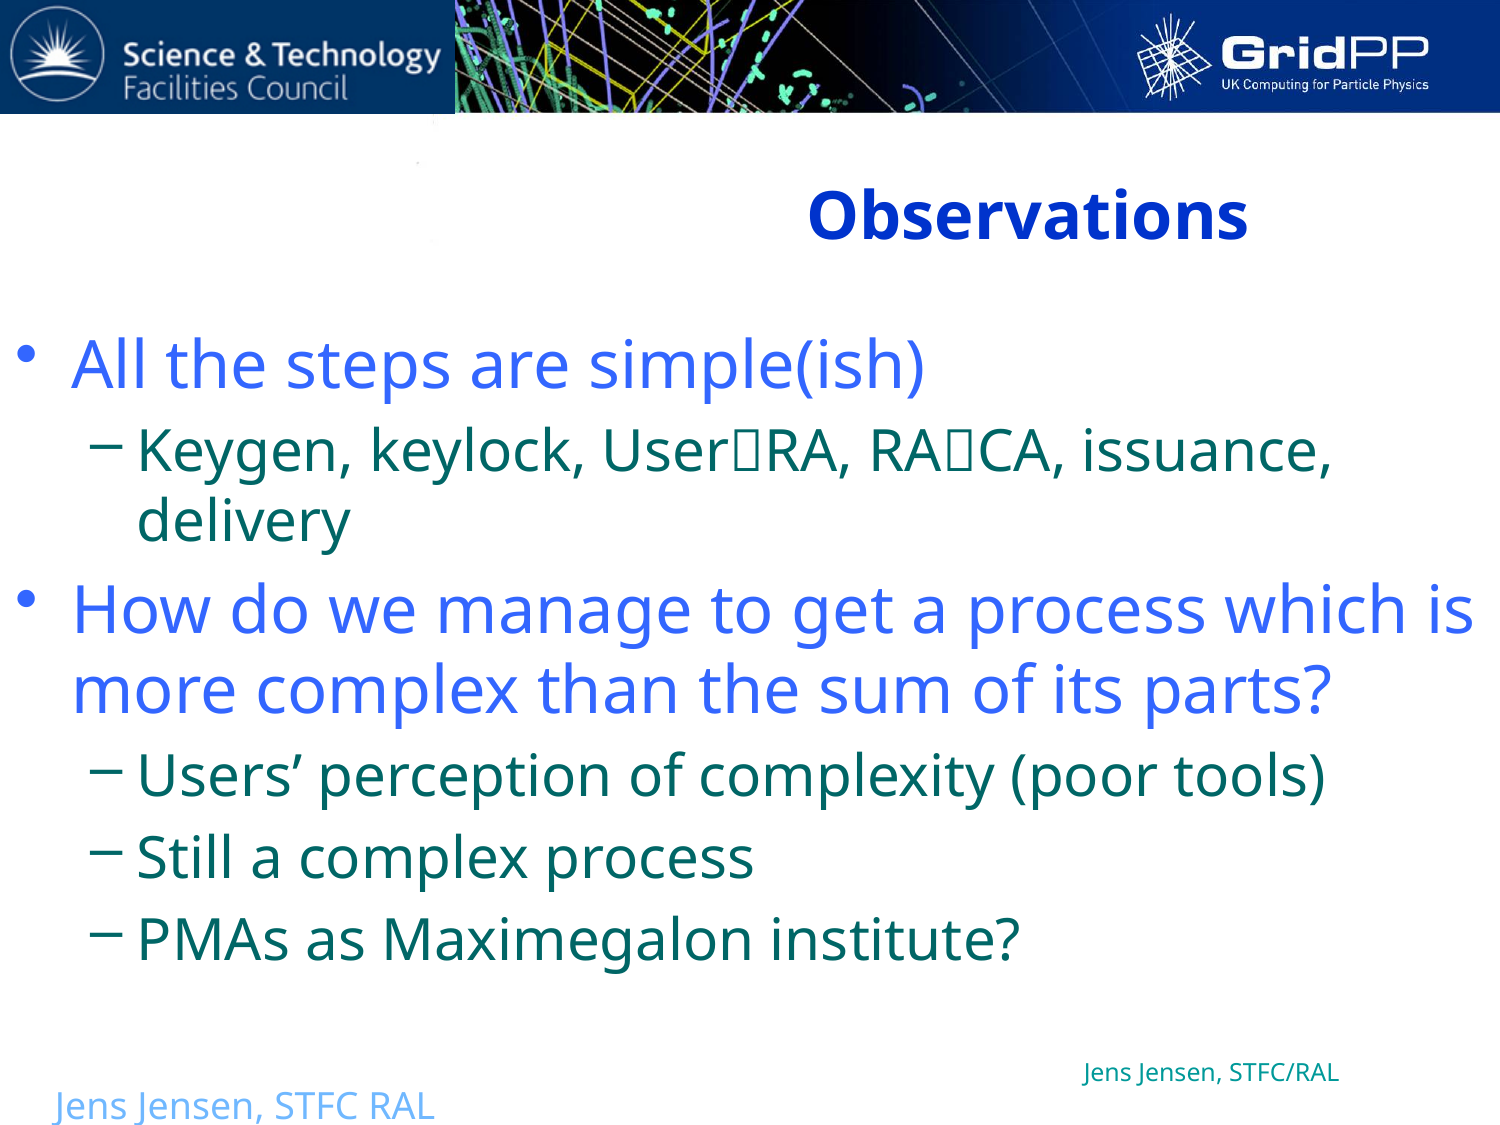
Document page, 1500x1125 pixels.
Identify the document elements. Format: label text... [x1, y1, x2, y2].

title Observations [584, 125, 1473, 301]
list All the steps are simple(ish) Keygen, keylock, UserRA, RACA, issuance, delivery How do we manage to get a process which is more complex than the sum of its parts? Users’ perception of complexity (poor tools) Still a complex process PMAs as Maximegalon institute? [0, 314, 1500, 1036]
picture [0, 0, 1500, 314]
picture [0, 1036, 1500, 1125]
